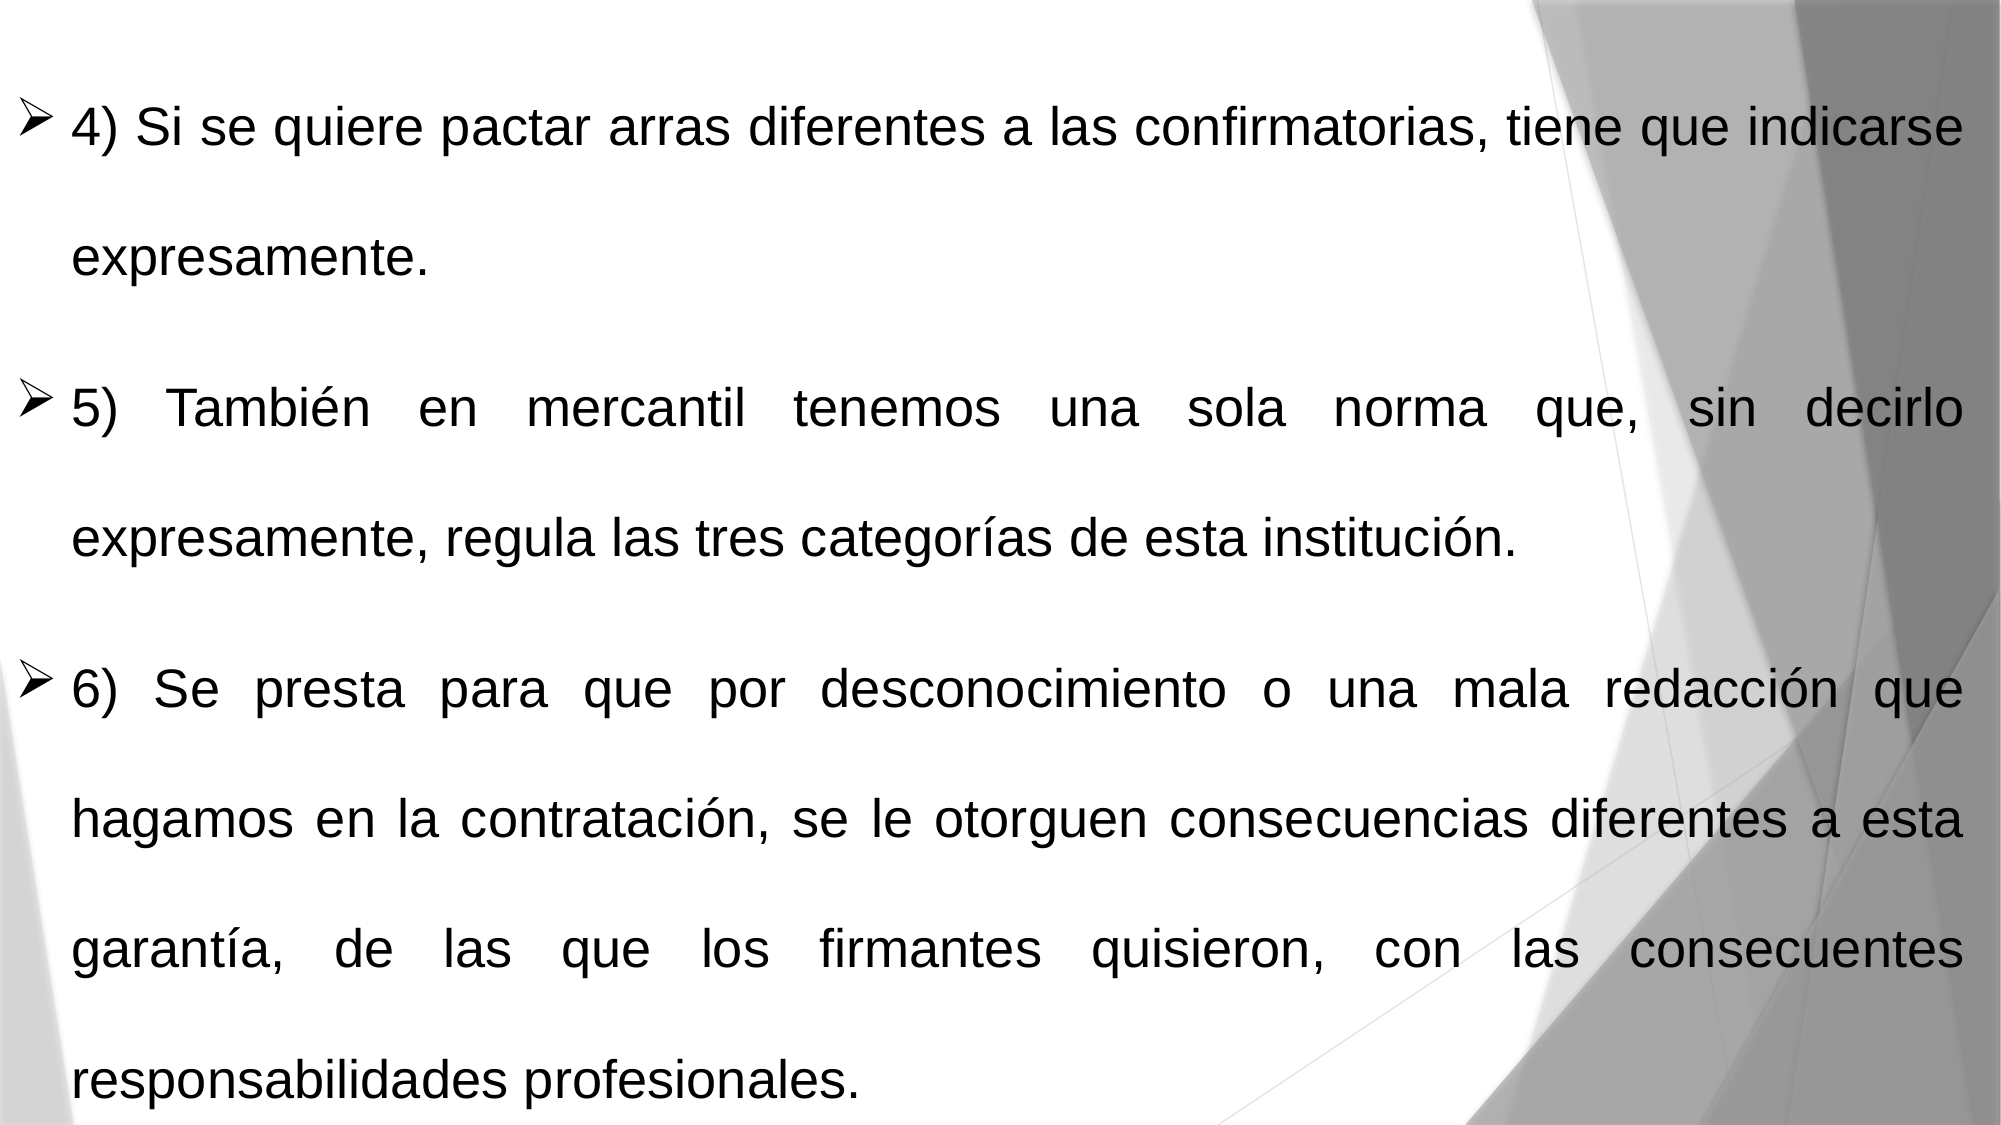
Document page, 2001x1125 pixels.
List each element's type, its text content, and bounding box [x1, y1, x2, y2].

list 4) Si se quiere pactar arras diferentes a las confirmatorias, tiene que indicarse expresamente. 5) También en mercantil tenemos una sola norma que, sin decirlo expresamente, regula las tres categorías de esta institución. 6) Se presta para que por desconocimiento o una mala redacción que hagamos en la contratación, se le otorguen consecuencias diferentes a esta garantía, de las que los firmantes quisieron, con las consecuentes responsabilidades profesionales. [0, 18, 1983, 1125]
